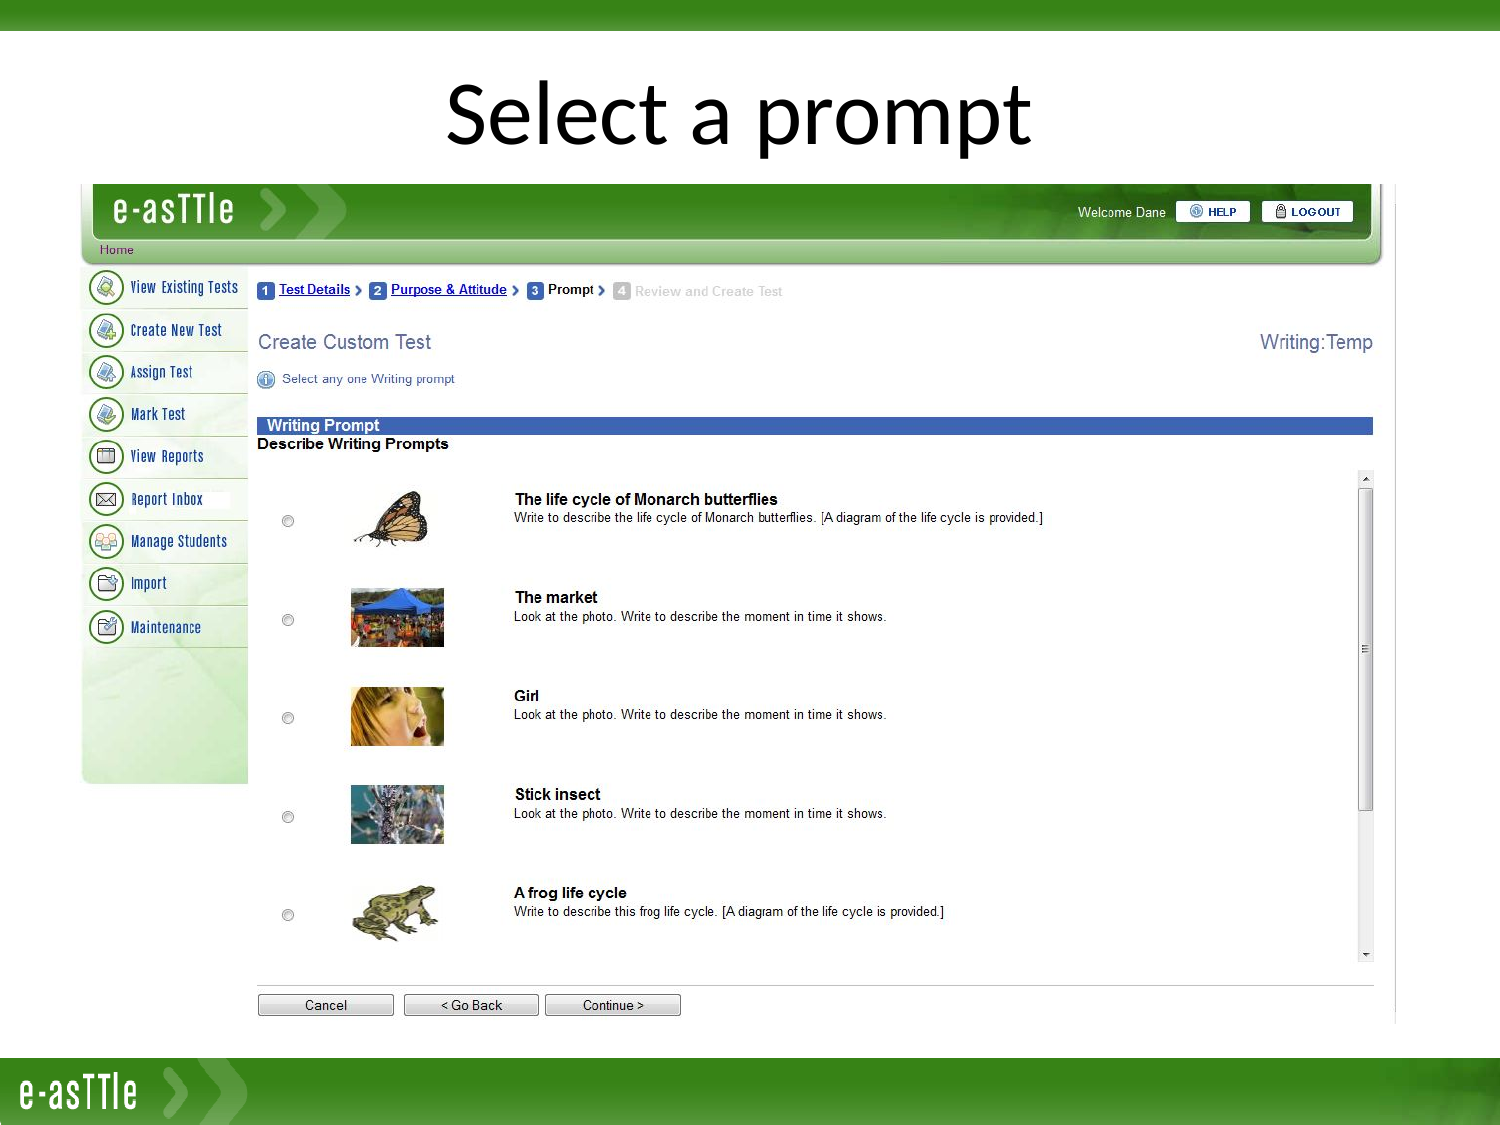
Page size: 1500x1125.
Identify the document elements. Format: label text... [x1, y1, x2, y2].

picture [0, 1058, 1500, 1125]
picture [0, 0, 1500, 31]
text_box Select a prompt [74, 45, 1425, 233]
picture [76, 184, 1396, 1024]
